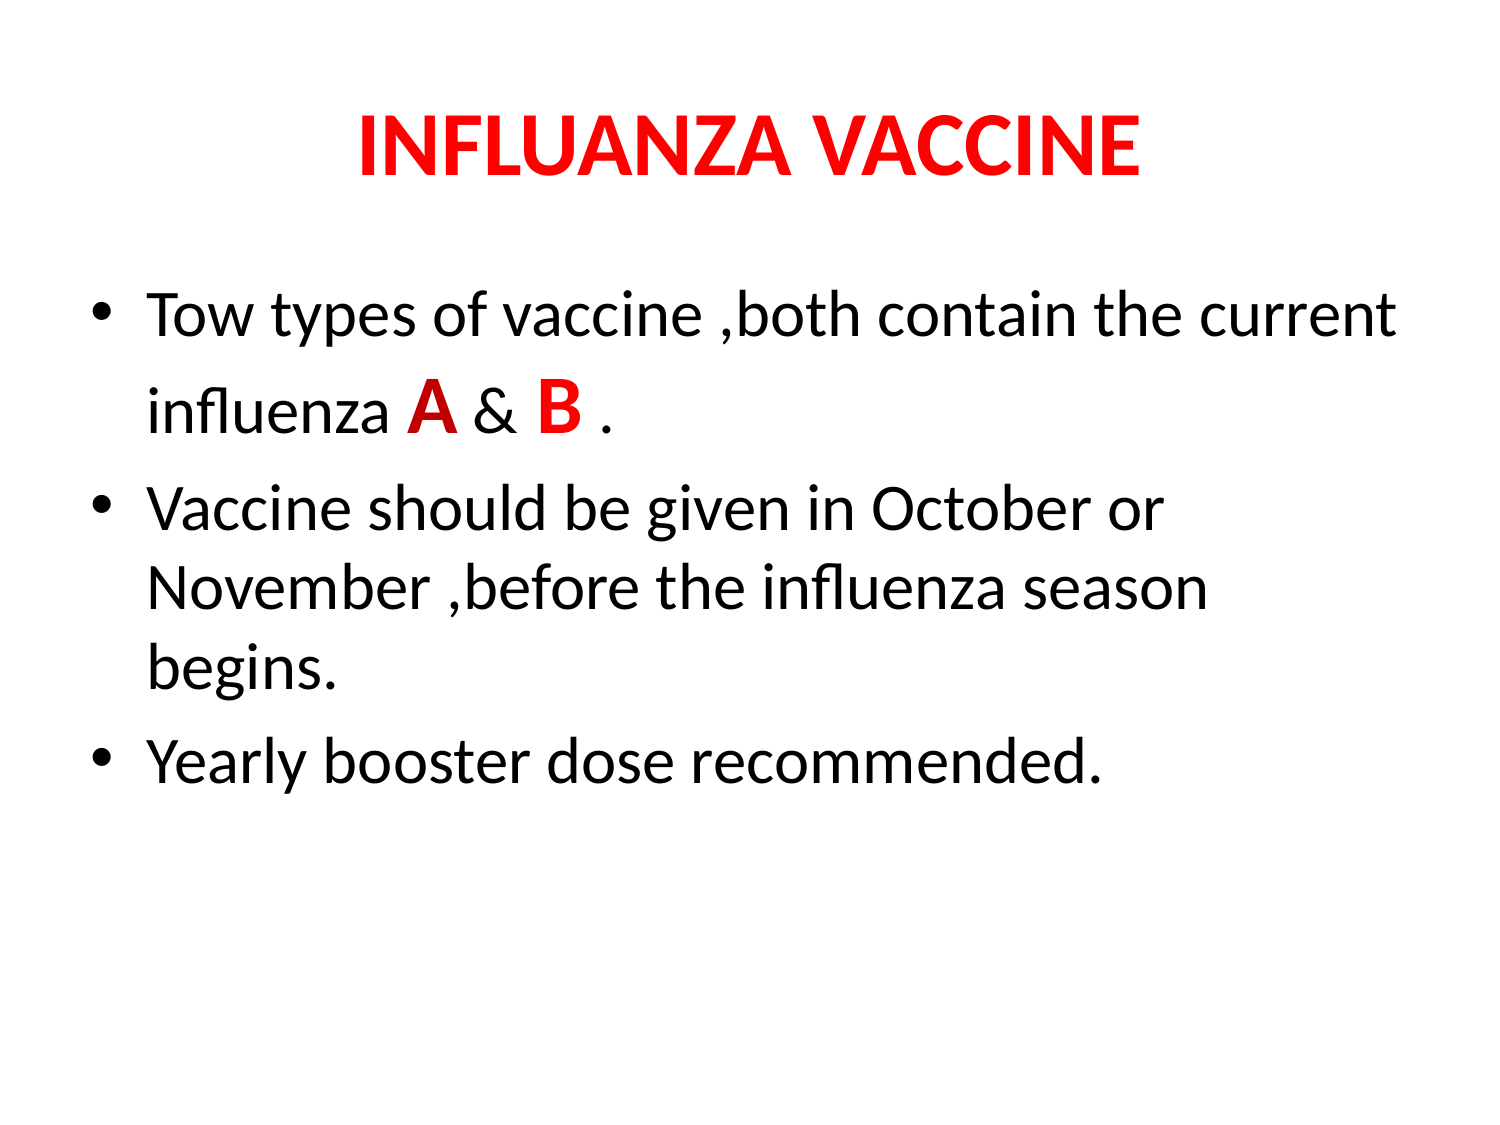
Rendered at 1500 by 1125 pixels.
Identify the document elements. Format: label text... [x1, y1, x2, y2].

title INFLUANZA VACCINE [75, 45, 1425, 233]
list Tow types of vaccine ,both contain the current influenza A & B . Vaccine should be given in October or November ,before the influenza season begins. Yearly booster dose recommended. [75, 262, 1425, 1005]
